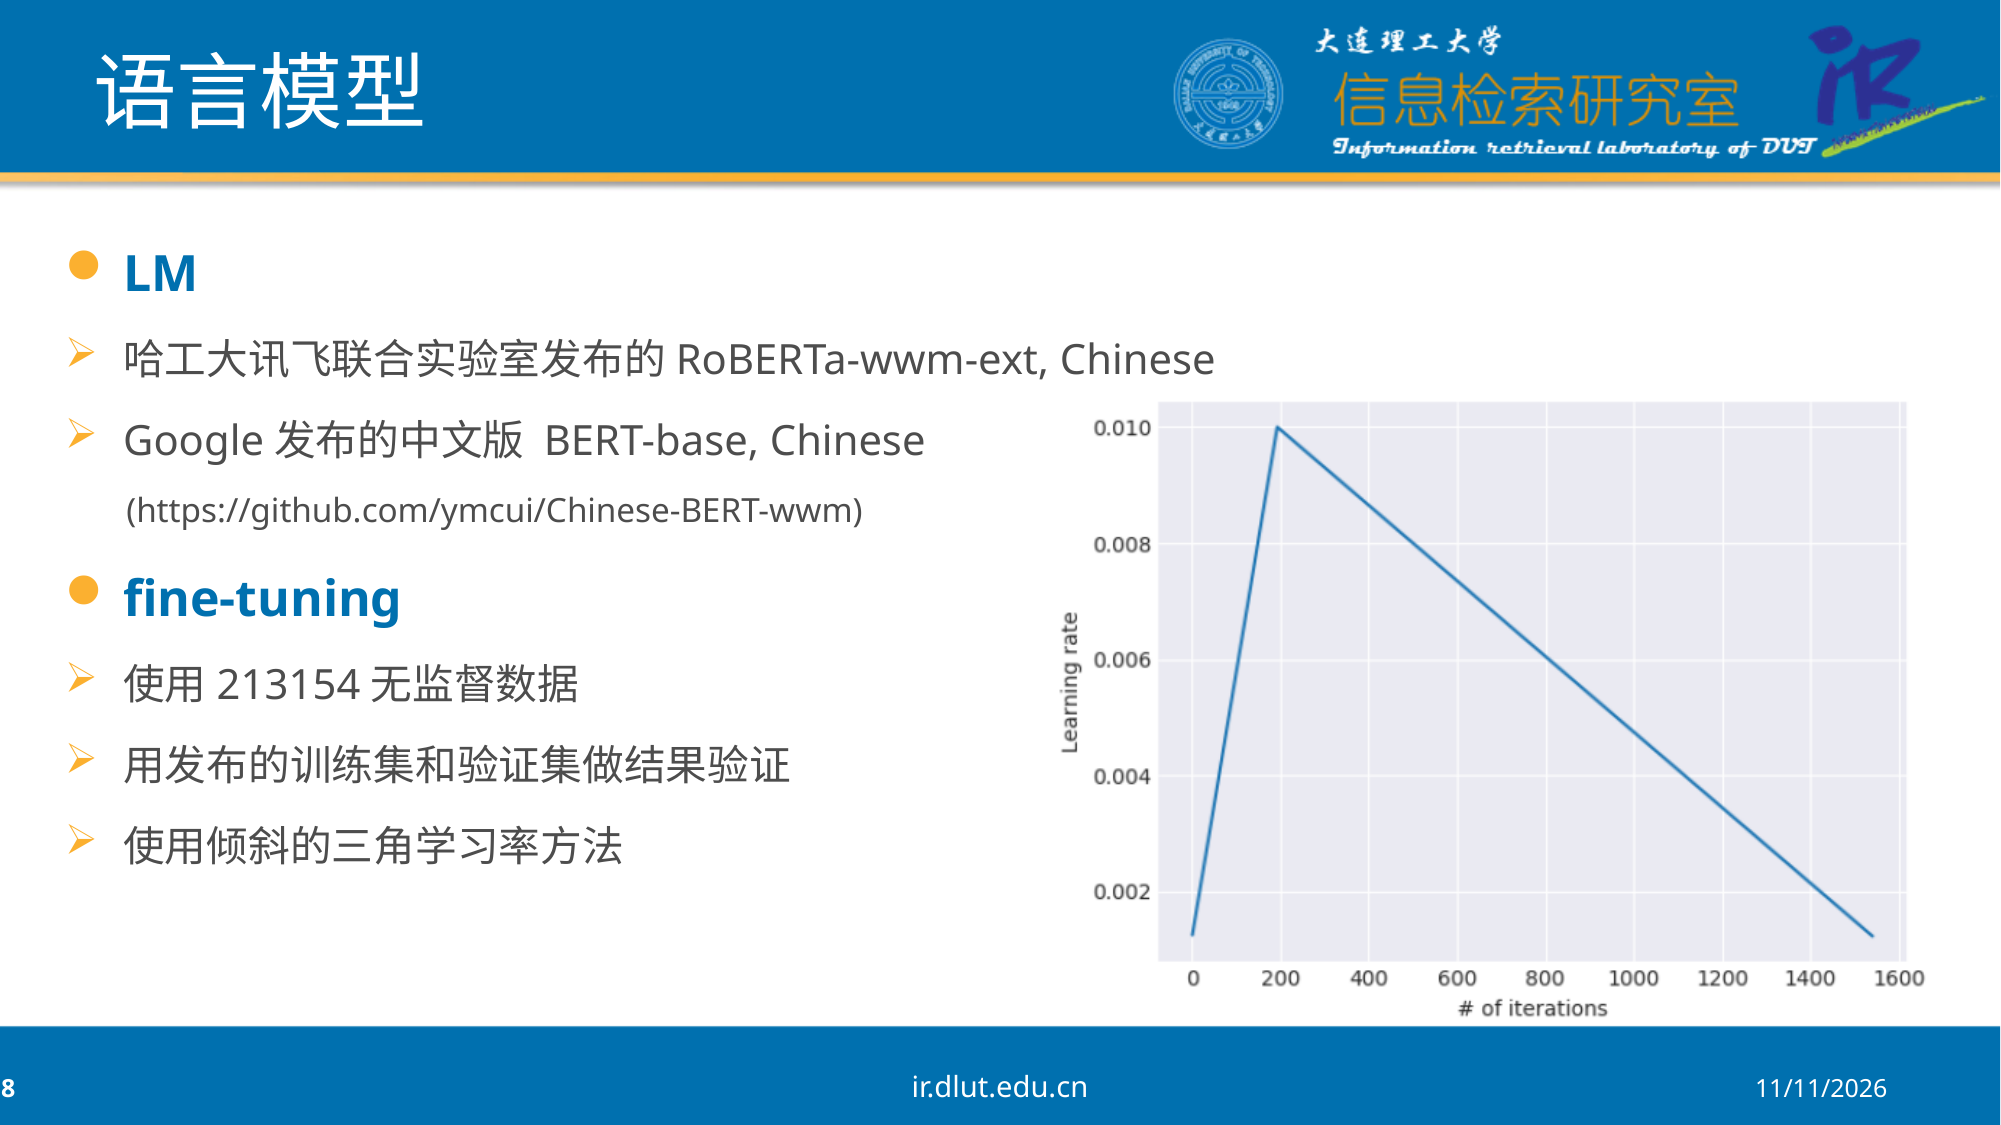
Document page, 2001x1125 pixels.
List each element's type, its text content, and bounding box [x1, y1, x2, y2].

title 语言模型 [78, 30, 1258, 148]
list LM 哈工大讯飞联合实验室发布的RoBERTa-wwm-ext, Chinese Google发布的中文版 BERT-base, Chinese (https://github.com/ymcui/Chinese-BERT-wwm) fine-tuning 使用213154无监督数据 用发布的训练集和验证集做结果验证 使用倾斜的三角学习率方法 [50, 218, 1945, 1023]
picture [0, 0, 2001, 1125]
